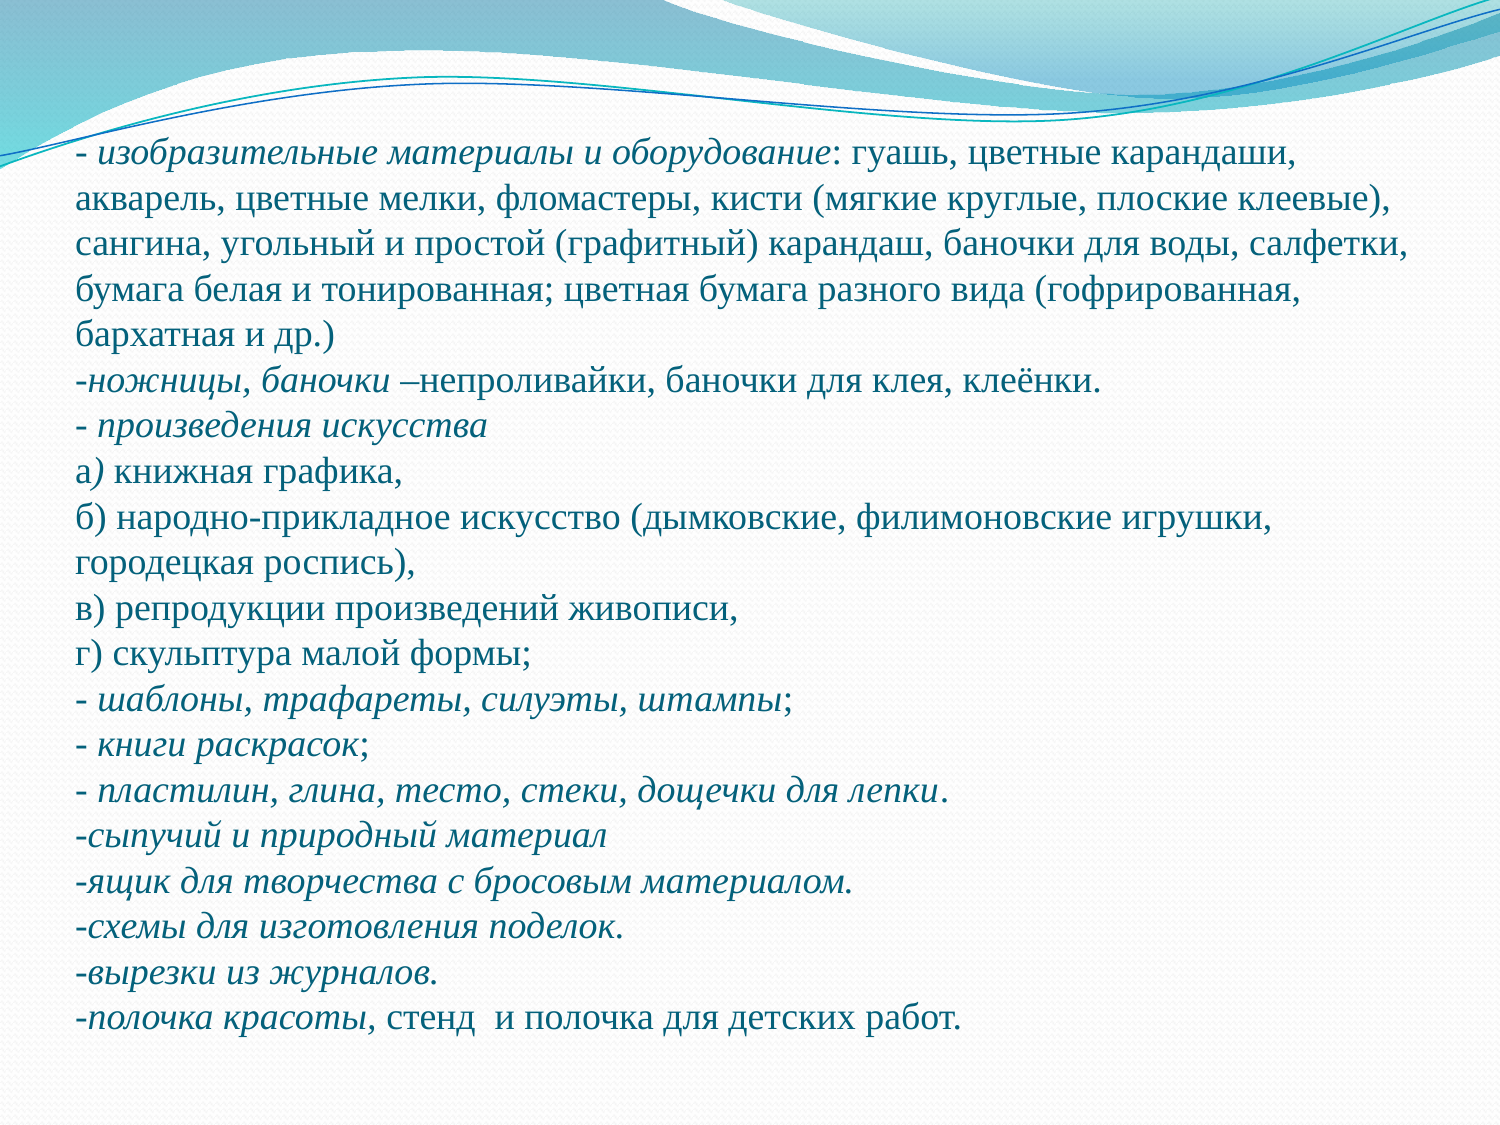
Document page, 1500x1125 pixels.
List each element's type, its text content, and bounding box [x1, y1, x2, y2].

title - изобразительные материалы и оборудование: гуашь, цветные карандаши, акварель, цветные мелки, фломастеры, кисти (мягкие круглые, плоские клеевые), сангина, угольный и простой (графитный) карандаш, баночки для воды, салфетки, бумага белая и тонированная; цветная бумага разного вида (гофрированная, бархатная и др.) -ножницы, баночки –непроливайки, баночки для клея, клеёнки. - произведения искусства а) книжная графика, б) народно-прикладное искусство (дымковские, филимоновские игрушки, городецкая роспись), в) репродукции произведений живописи, г) скульптура малой формы; - шаблоны, трафареты, силуэты, штампы; - книги раскрасок; - пластилин, глина, тесто, стеки, дощечки для лепки. -сыпучий и природный материал -ящик для творчества с бросовым материалом. -схемы для изготовления поделок. -вырезки из журналов. -полочка красоты, стенд и полочка для детских работ. [75, 115, 1438, 1038]
